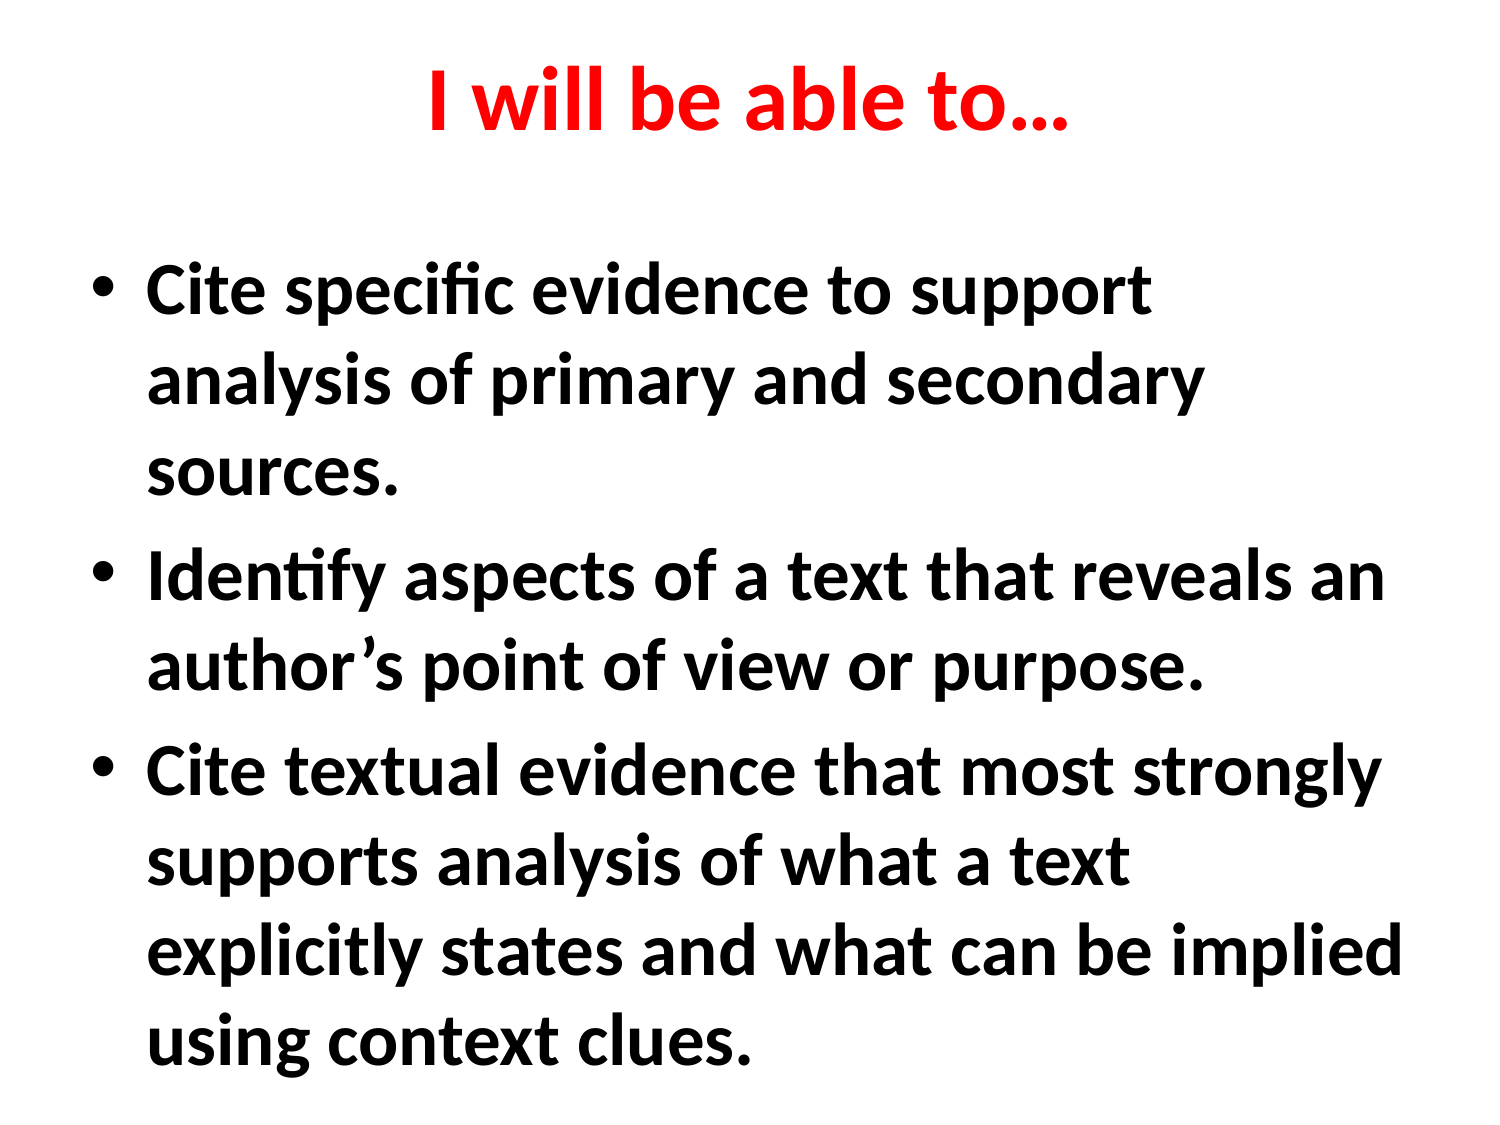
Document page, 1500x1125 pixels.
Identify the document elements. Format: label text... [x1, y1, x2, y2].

list Cite specific evidence to support analysis of primary and secondary sources. Identify aspects of a text that reveals an author’s point of view or purpose. Cite textual evidence that most strongly supports analysis of what a text explicitly states and what can be implied using context clues. [75, 232, 1425, 1077]
title I will be able to… [75, 0, 1425, 188]
